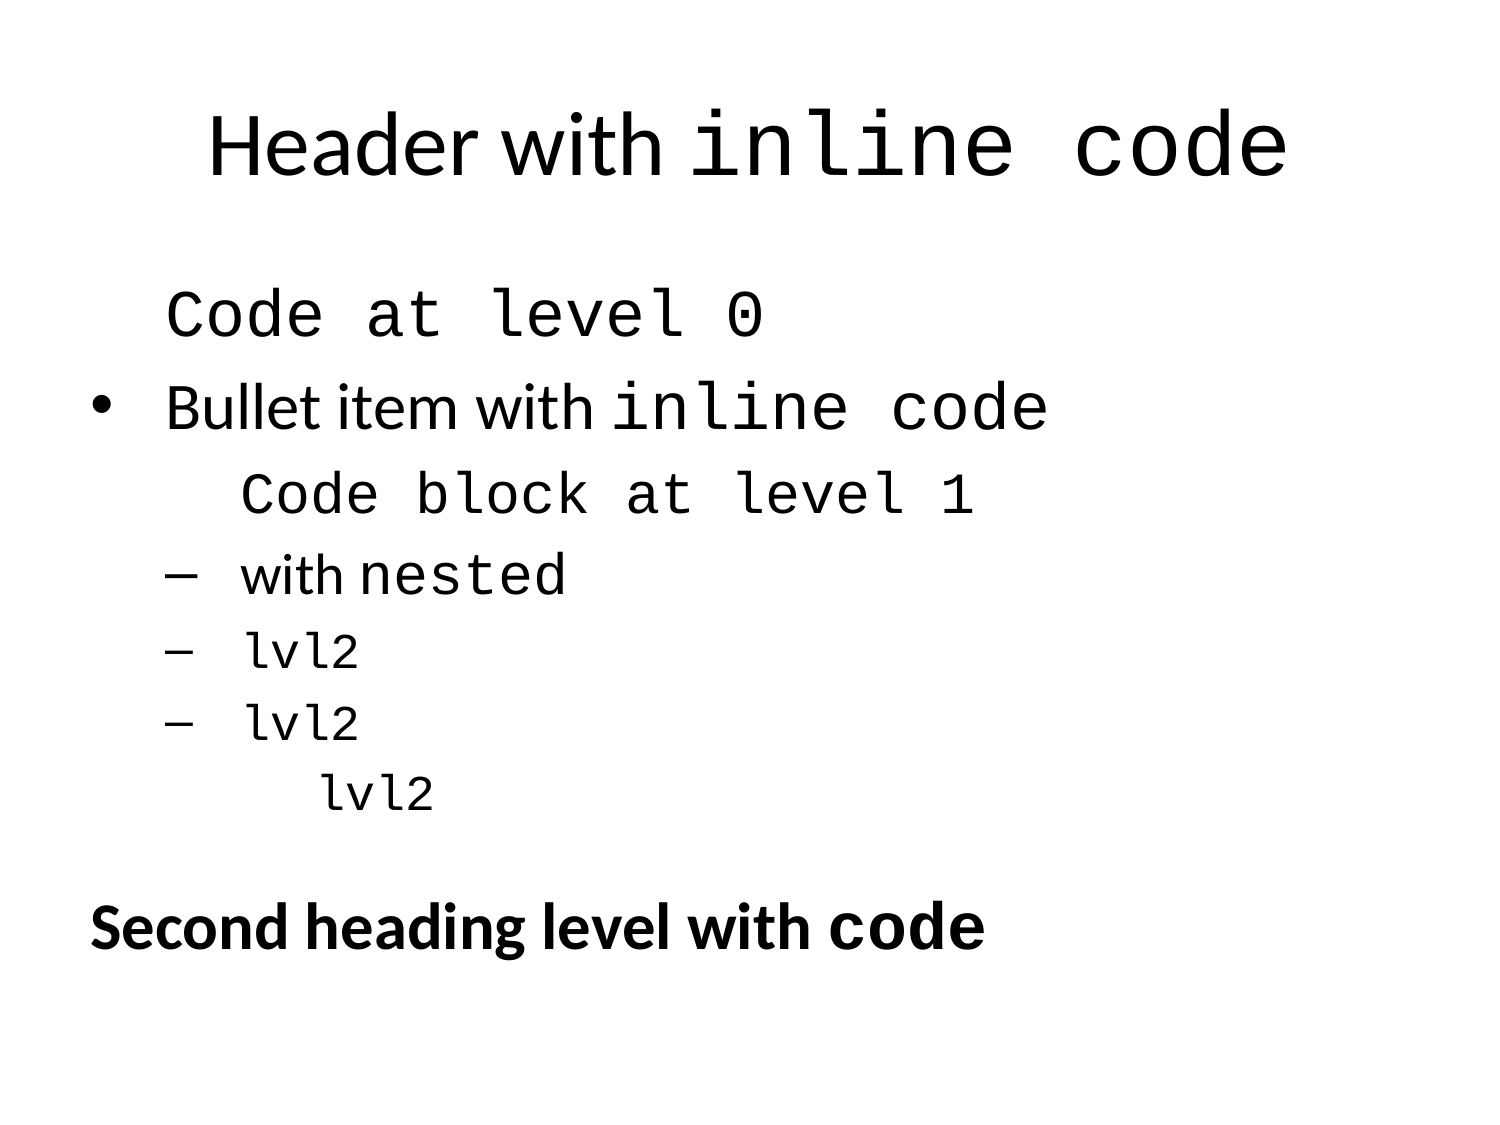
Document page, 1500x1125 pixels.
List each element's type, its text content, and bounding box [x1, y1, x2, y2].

title Header with inline code [75, 45, 1425, 233]
list Code at level 0 Bullet item with inline code Code block at level 1 with nested lvl2 lvl2 lvl2 Second heading level with code [75, 262, 1425, 1005]
